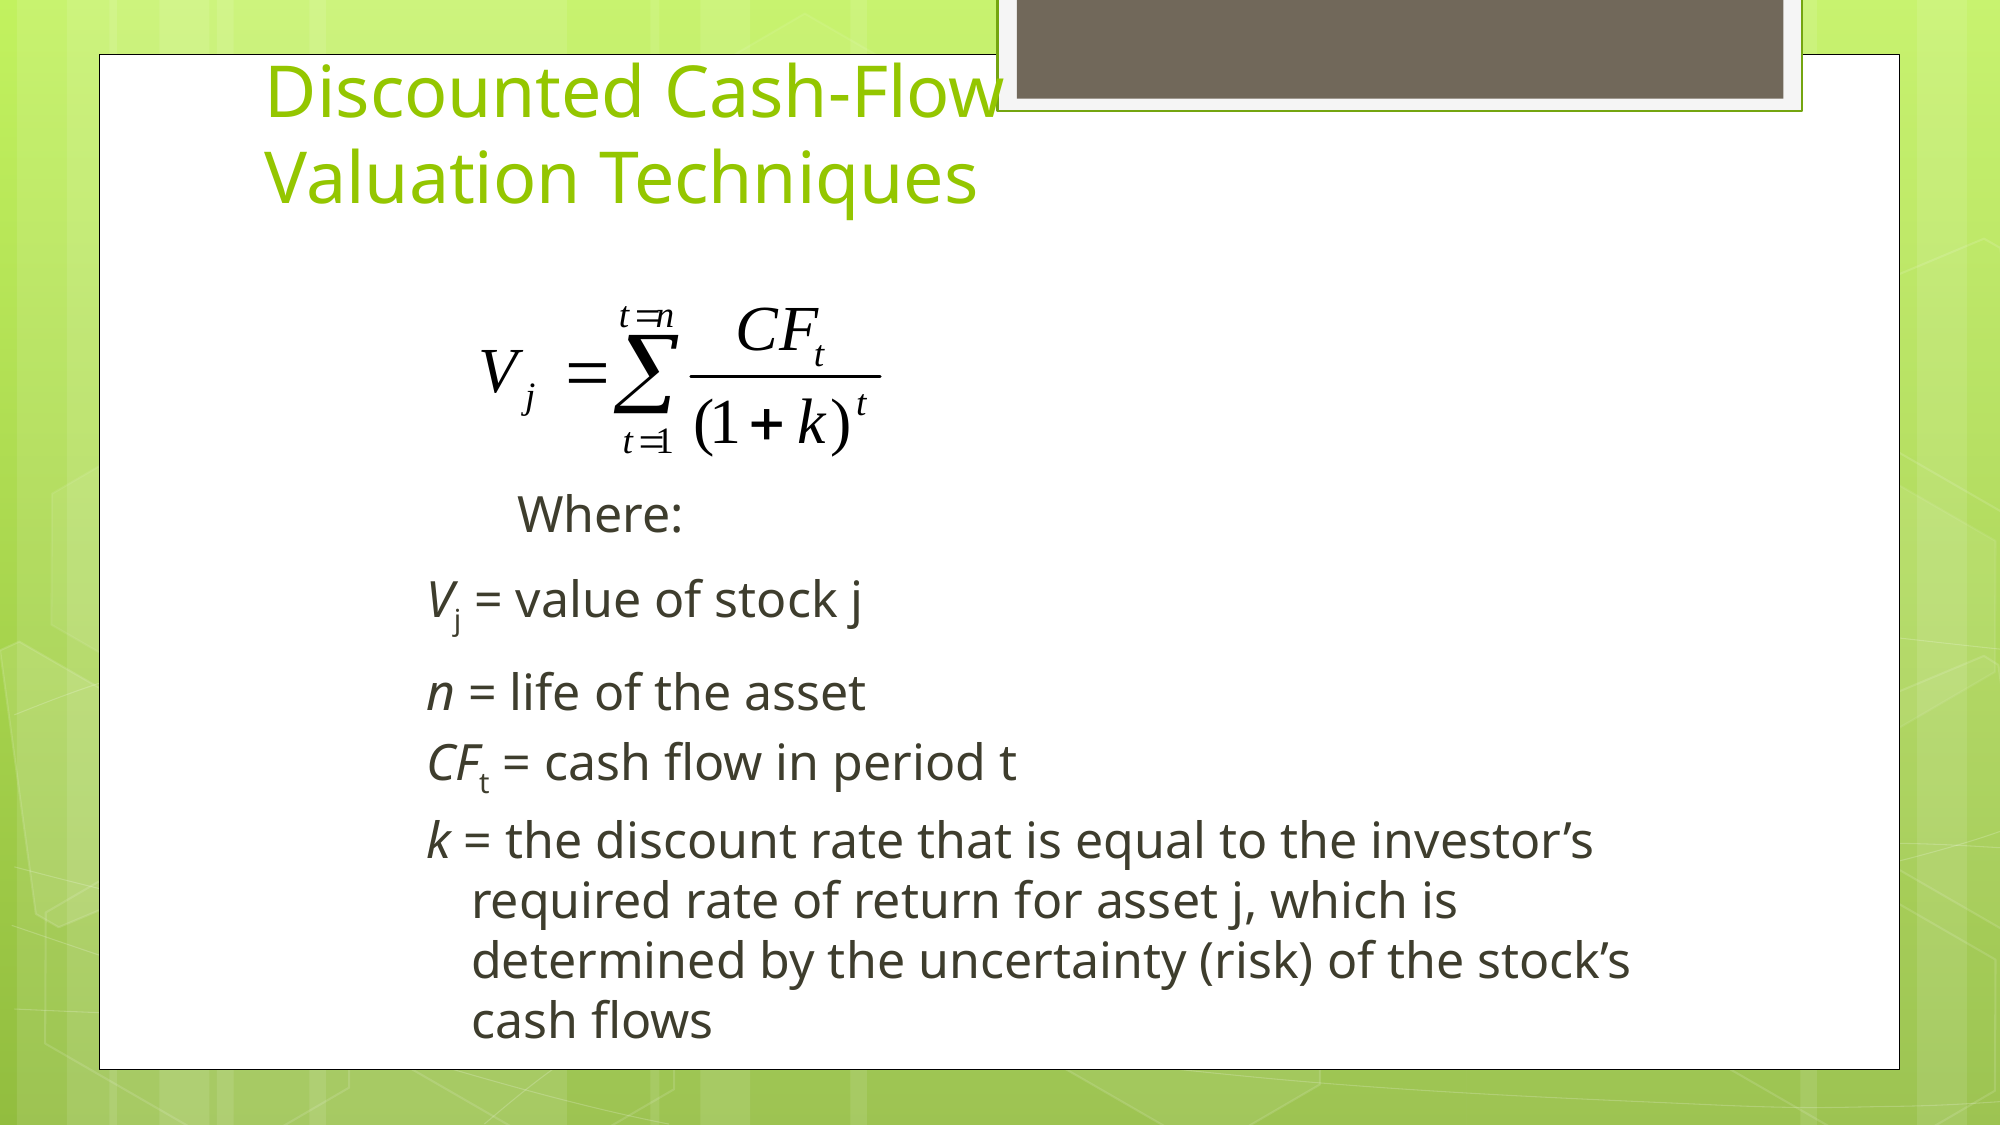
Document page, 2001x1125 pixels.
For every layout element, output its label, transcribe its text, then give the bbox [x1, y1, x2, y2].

title Discounted Cash-Flow Valuation Techniques [249, 37, 1750, 225]
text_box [474, 285, 890, 470]
list Where: Vj = value of stock j n = life of the asset CFt = cash flow in period t k = the discount rate that is equal to the investor’s required rate of return for asset j, which is determined by the uncertainty (risk) of the stock’s cash flows [399, 474, 1725, 1125]
